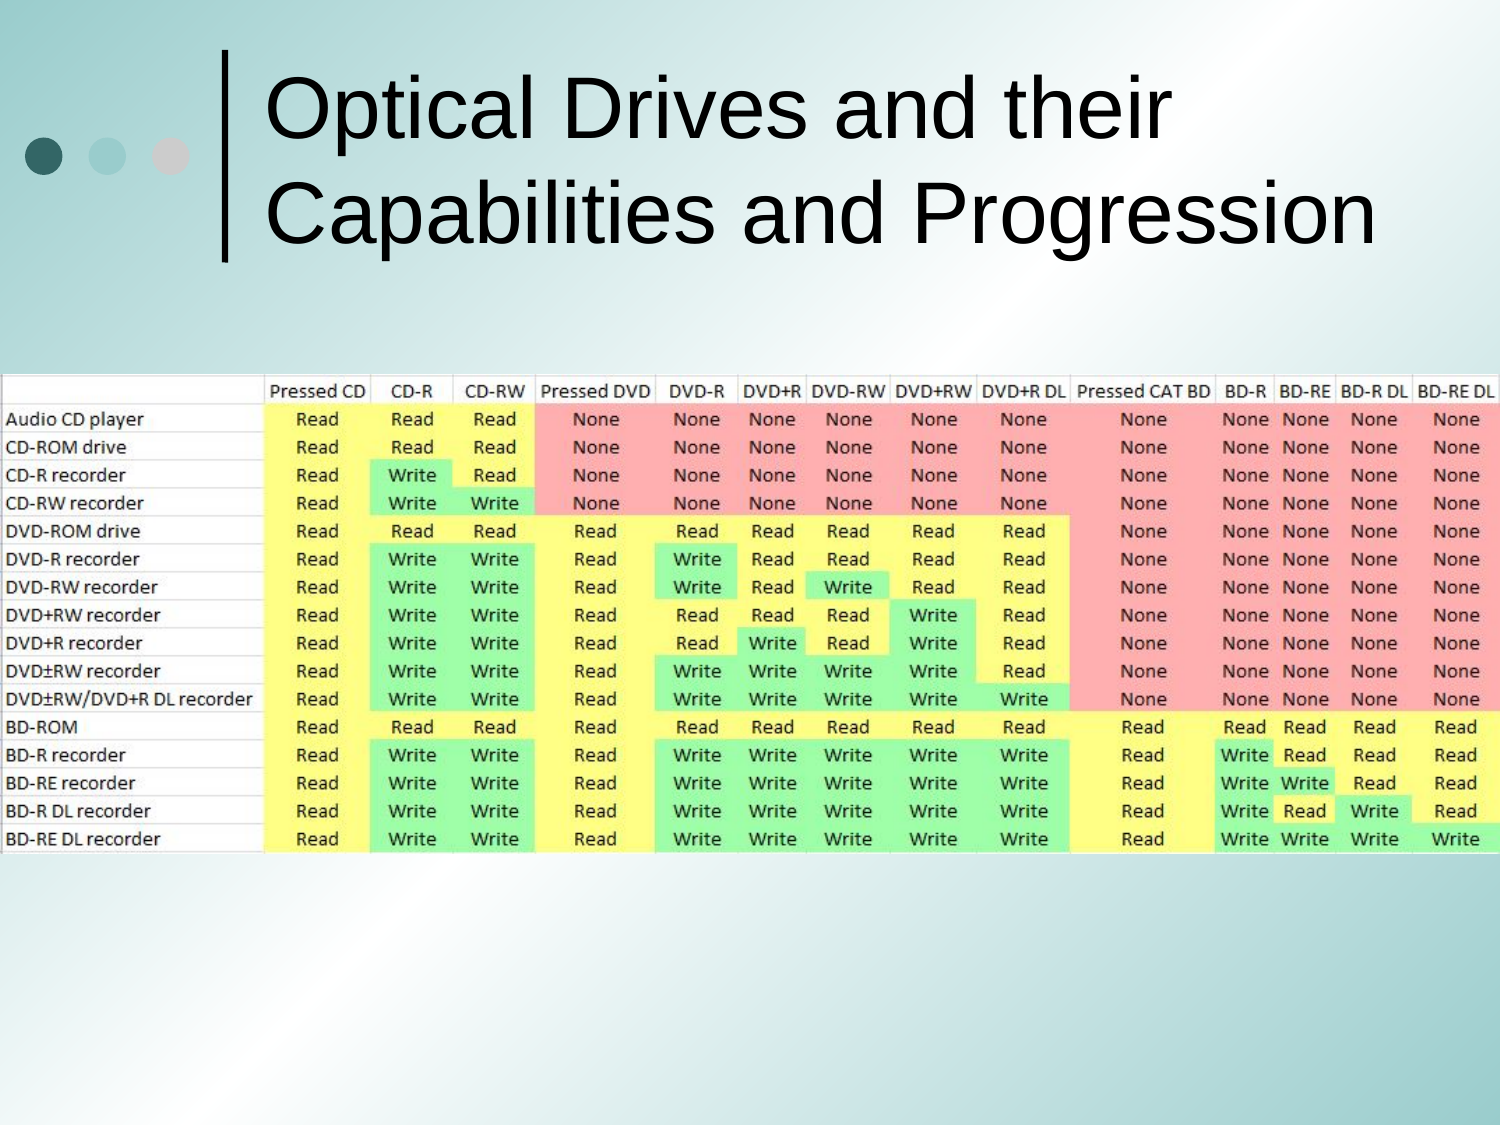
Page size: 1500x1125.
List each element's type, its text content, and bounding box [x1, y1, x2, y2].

picture [0, 374, 1500, 855]
title Optical Drives and their Capabilities and Progression [249, 30, 1401, 282]
